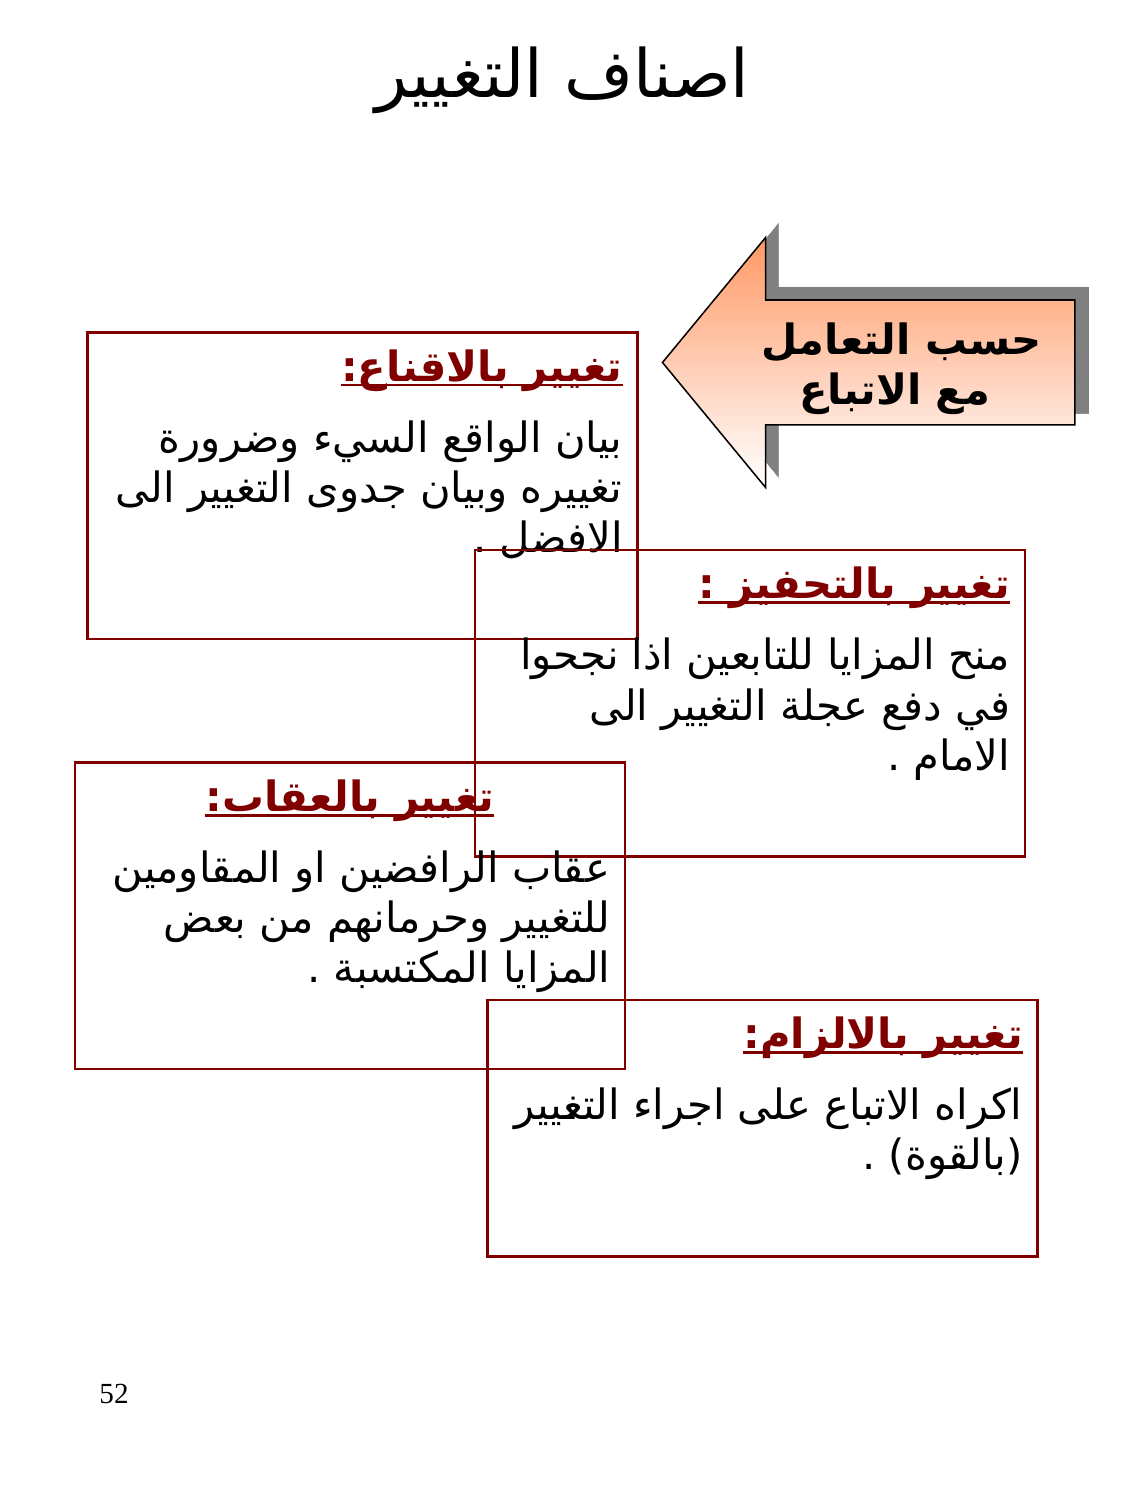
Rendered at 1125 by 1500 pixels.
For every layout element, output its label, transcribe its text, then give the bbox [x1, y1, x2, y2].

text_box تغيير بالالزام: اكراه الاتباع على اجراء التغيير (بالقوة) . [487, 999, 1038, 1257]
text_box حسب التعامل مع الاتباع [662, 237, 1075, 488]
text_box تغيير بالاقناع: بيان الواقع السيء وضرورة تغييره وبيان جدوى التغيير الى الافضل . [87, 332, 638, 639]
text_box تغيير بالعقاب: عقاب الرافضين او المقاومين للتغيير وحرمانهم من بعض المزايا المكتسبة . [75, 762, 625, 1070]
title اصناف التغيير [84, 24, 1041, 117]
slide_number 52 [84, 1366, 319, 1467]
text_box تغيير بالتحفيز : منح المزايا للتابعين اذا نجحوا في دفع عجلة التغيير الى الامام . [474, 549, 1025, 857]
